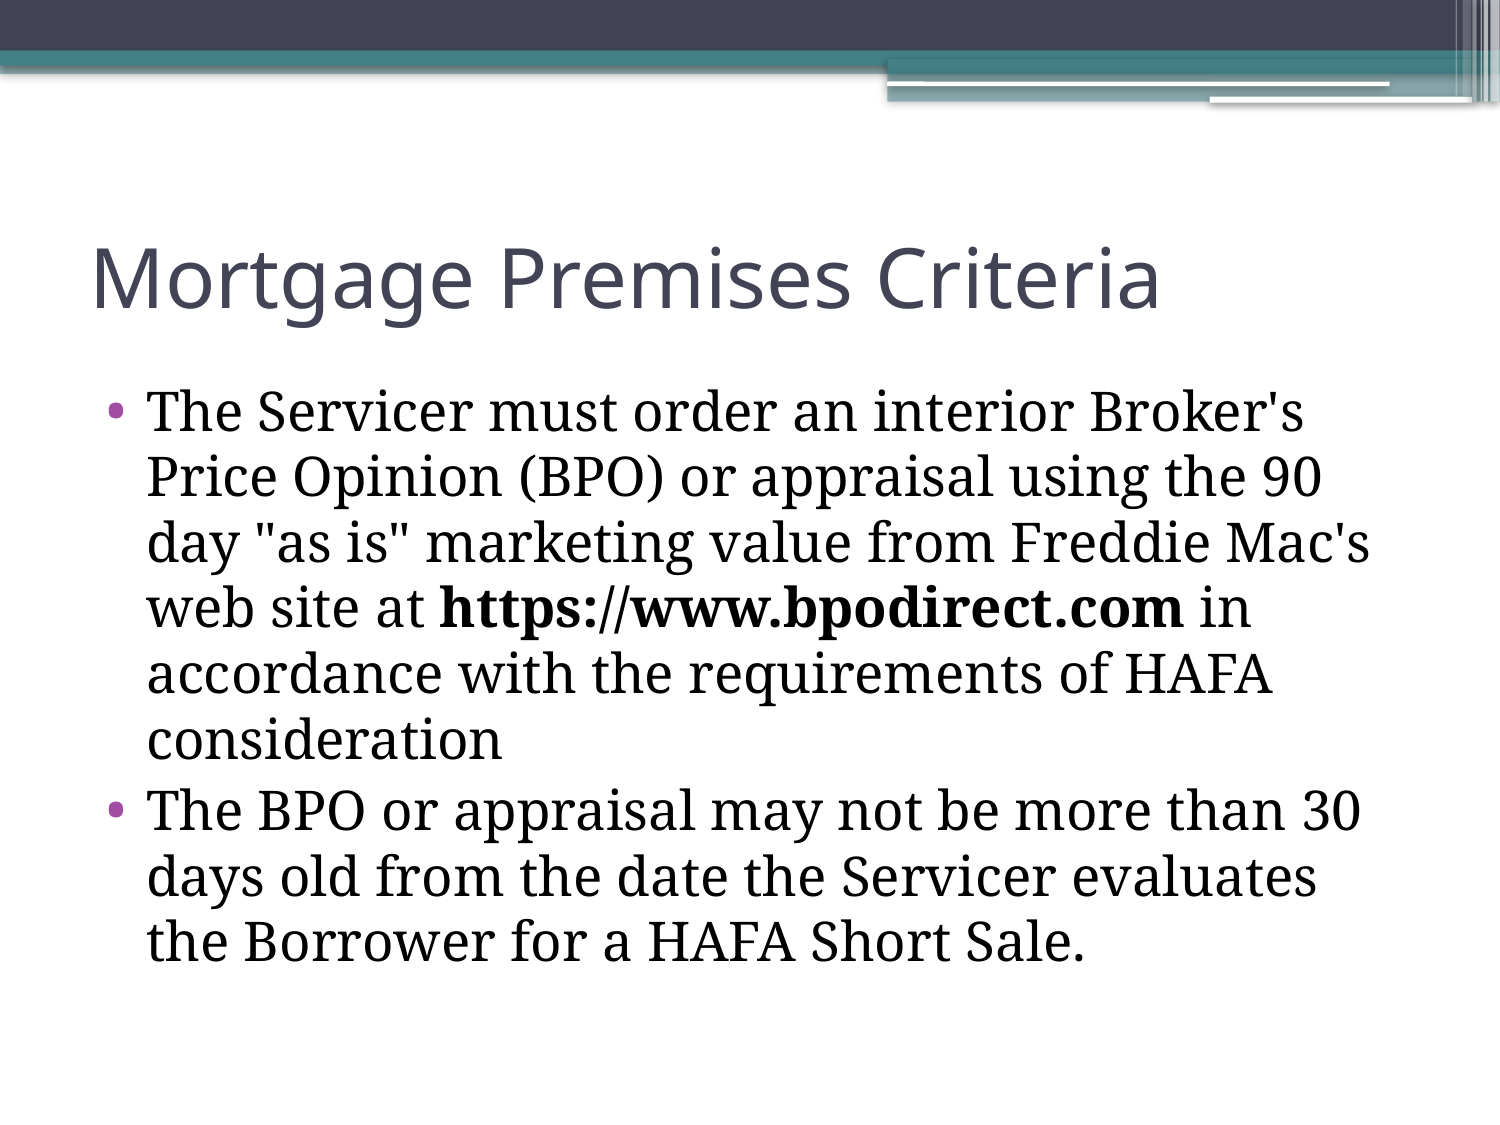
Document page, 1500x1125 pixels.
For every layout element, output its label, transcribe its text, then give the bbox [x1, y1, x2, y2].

title Mortgage Premises Criteria [75, 187, 1425, 363]
list The Servicer must order an interior Broker's Price Opinion (BPO) or appraisal using the 90 day "as is" marketing value from Freddie Mac's web site at https://www.bpodirect.com in accordance with the requirements of HAFA consideration The BPO or appraisal may not be more than 30 days old from the date the Servicer evaluates the Borrower for a HAFA Short Sale. [75, 368, 1425, 1079]
